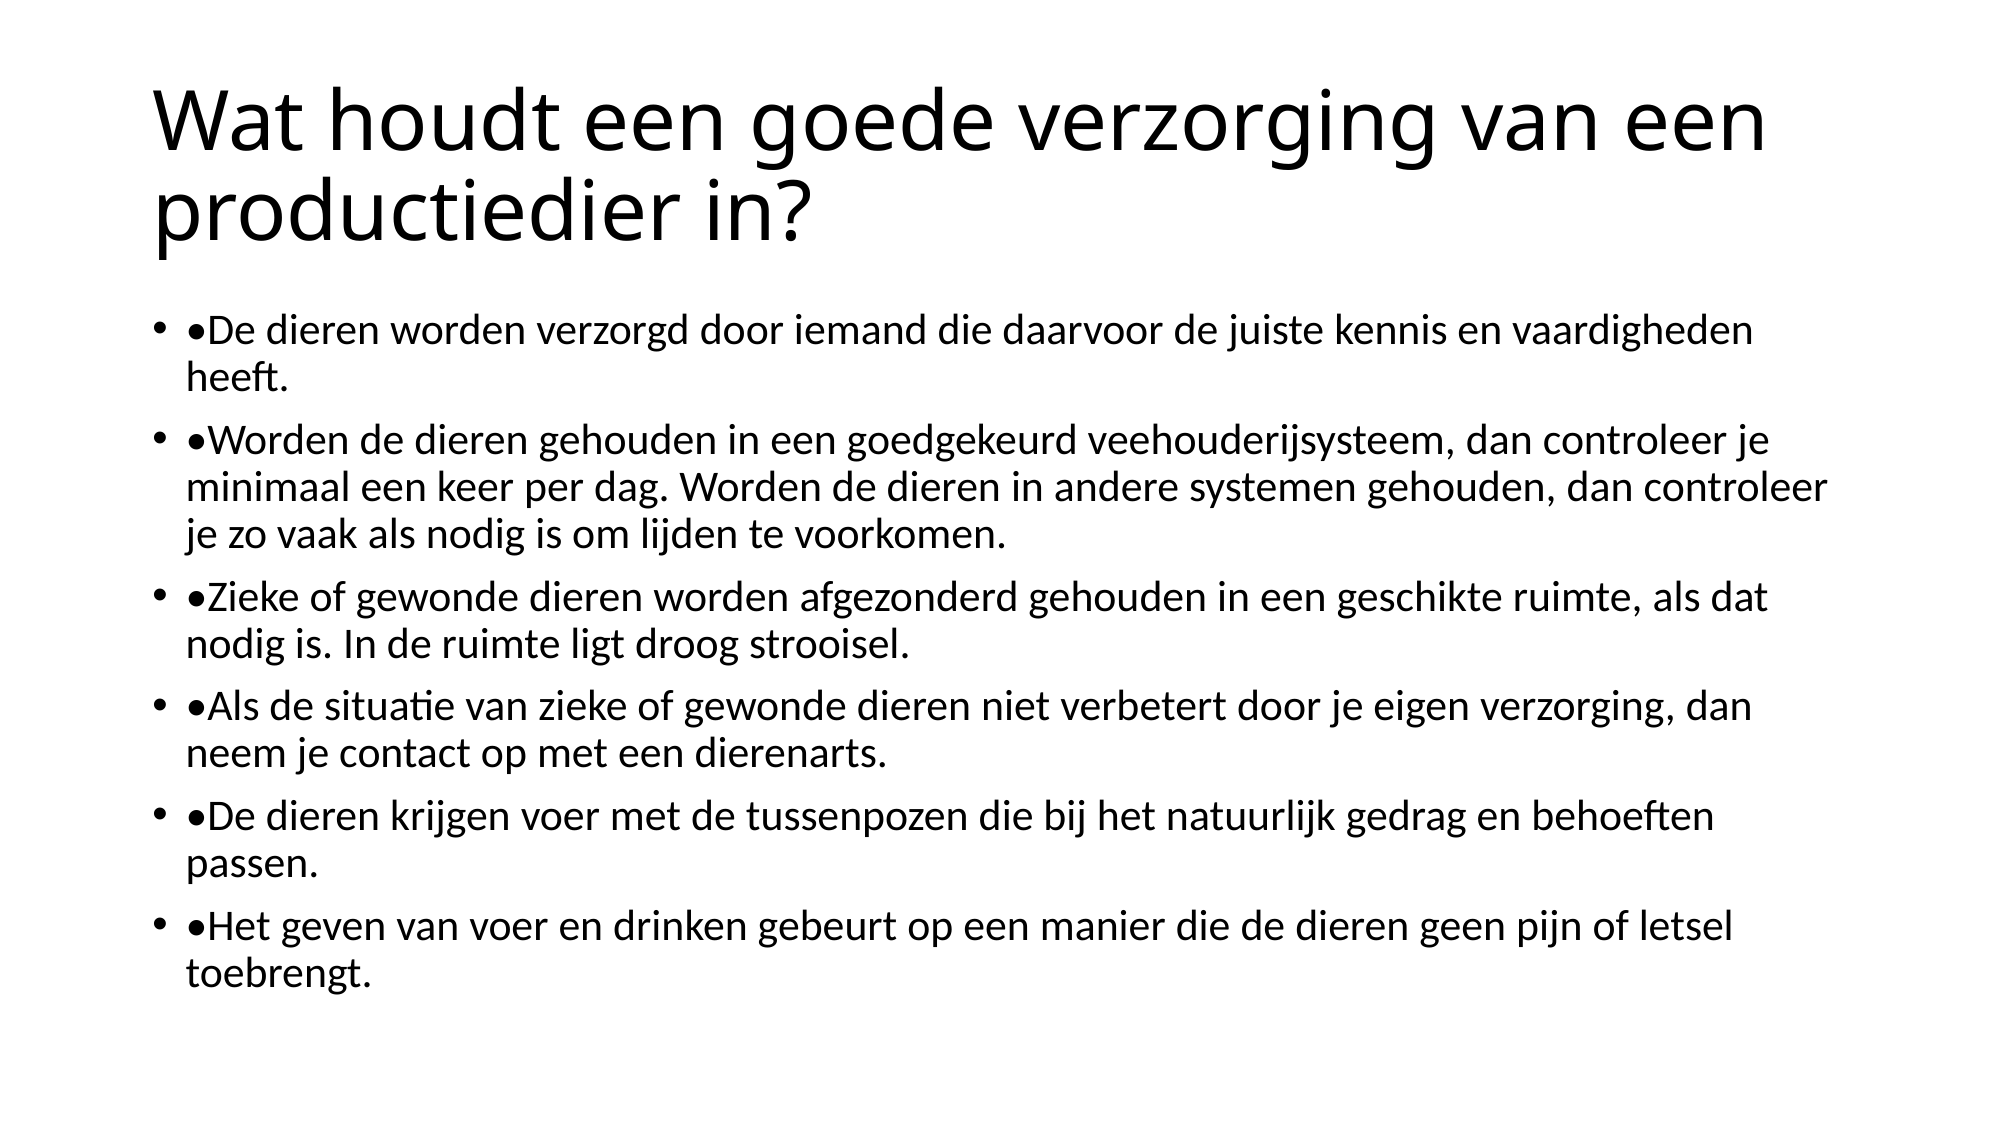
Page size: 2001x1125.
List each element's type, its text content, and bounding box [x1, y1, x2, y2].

title Wat houdt een goede verzorging van een productiedier in? [137, 59, 1863, 278]
list •De dieren worden verzorgd door iemand die daarvoor de juiste kennis en vaardigheden heeft. •Worden de dieren gehouden in een goedgekeurd veehouderijsysteem, dan controleer je minimaal een keer per dag. Worden de dieren in andere systemen gehouden, dan controleer je zo vaak als nodig is om lijden te voorkomen. •Zieke of gewonde dieren worden afgezonderd gehouden in een geschikte ruimte, als dat nodig is. In de ruimte ligt droog strooisel. •Als de situatie van zieke of gewonde dieren niet verbetert door je eigen verzorging, dan neem je contact op met een dierenarts. •De dieren krijgen voer met de tussenpozen die bij het natuurlijk gedrag en behoeften passen. •Het geven van voer en drinken gebeurt op een manier die de dieren geen pijn of letsel toebrengt. [137, 299, 1863, 1014]
